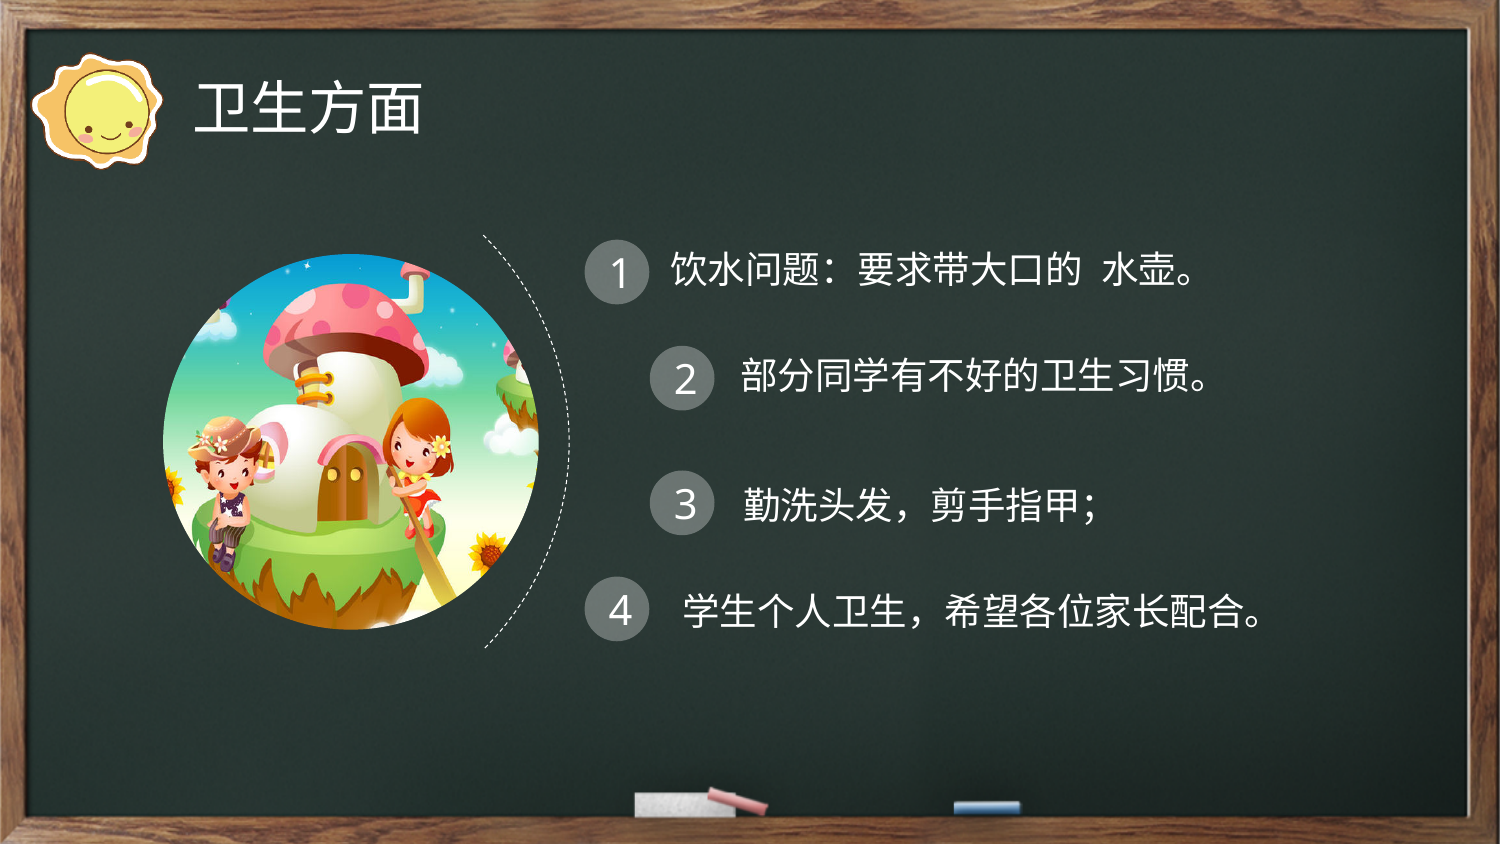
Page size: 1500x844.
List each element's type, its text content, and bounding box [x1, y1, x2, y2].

text_box [162, 253, 540, 631]
text_box 部分同学有不好的卫生习惯。 [725, 344, 1304, 405]
text_box 1 [583, 238, 651, 306]
text_box 饮水问题：要求带大口的 水壶。 [655, 238, 1235, 298]
text_box 勤洗头发，剪手指甲； [728, 474, 1308, 535]
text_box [30, 52, 715, 170]
text_box 4 [583, 575, 651, 643]
text_box 3 [648, 469, 716, 537]
picture [0, 0, 1500, 844]
text_box 学生个人卫生，希望各位家长配合。 [667, 580, 1423, 641]
text_box 2 [648, 344, 716, 412]
text_box [441, 234, 570, 650]
